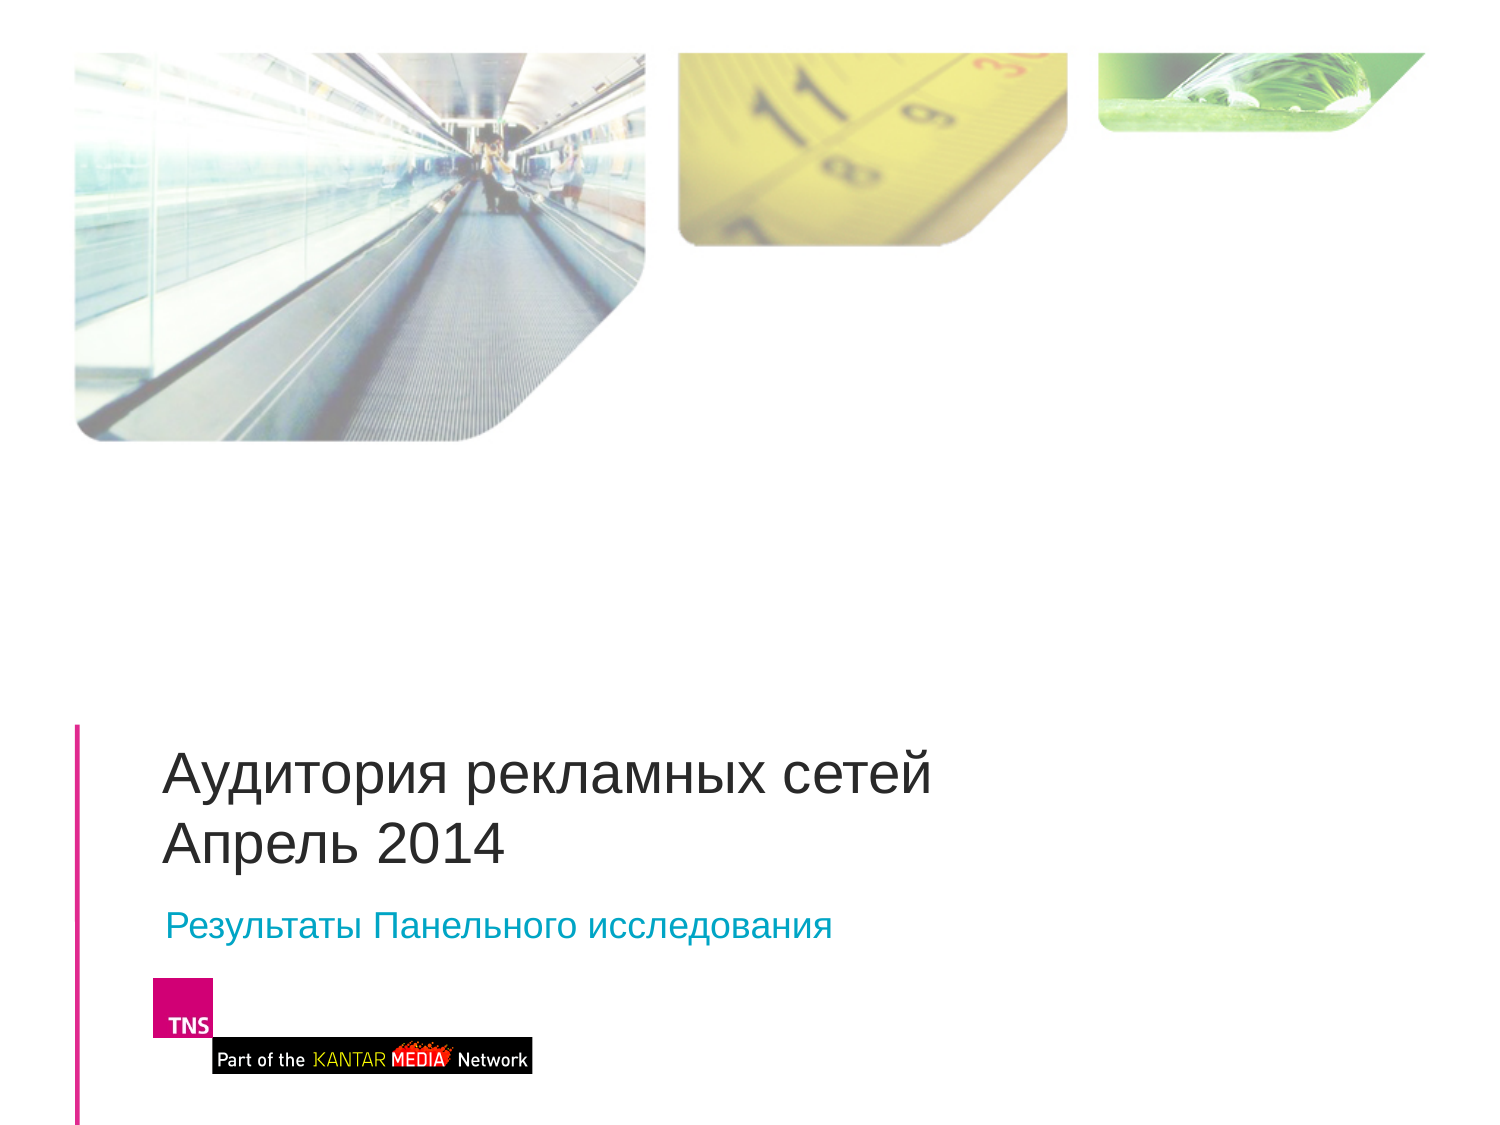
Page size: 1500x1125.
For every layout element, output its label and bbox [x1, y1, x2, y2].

text_box [149, 893, 1200, 985]
picture [0, 0, 1500, 1125]
title [147, 727, 1423, 970]
